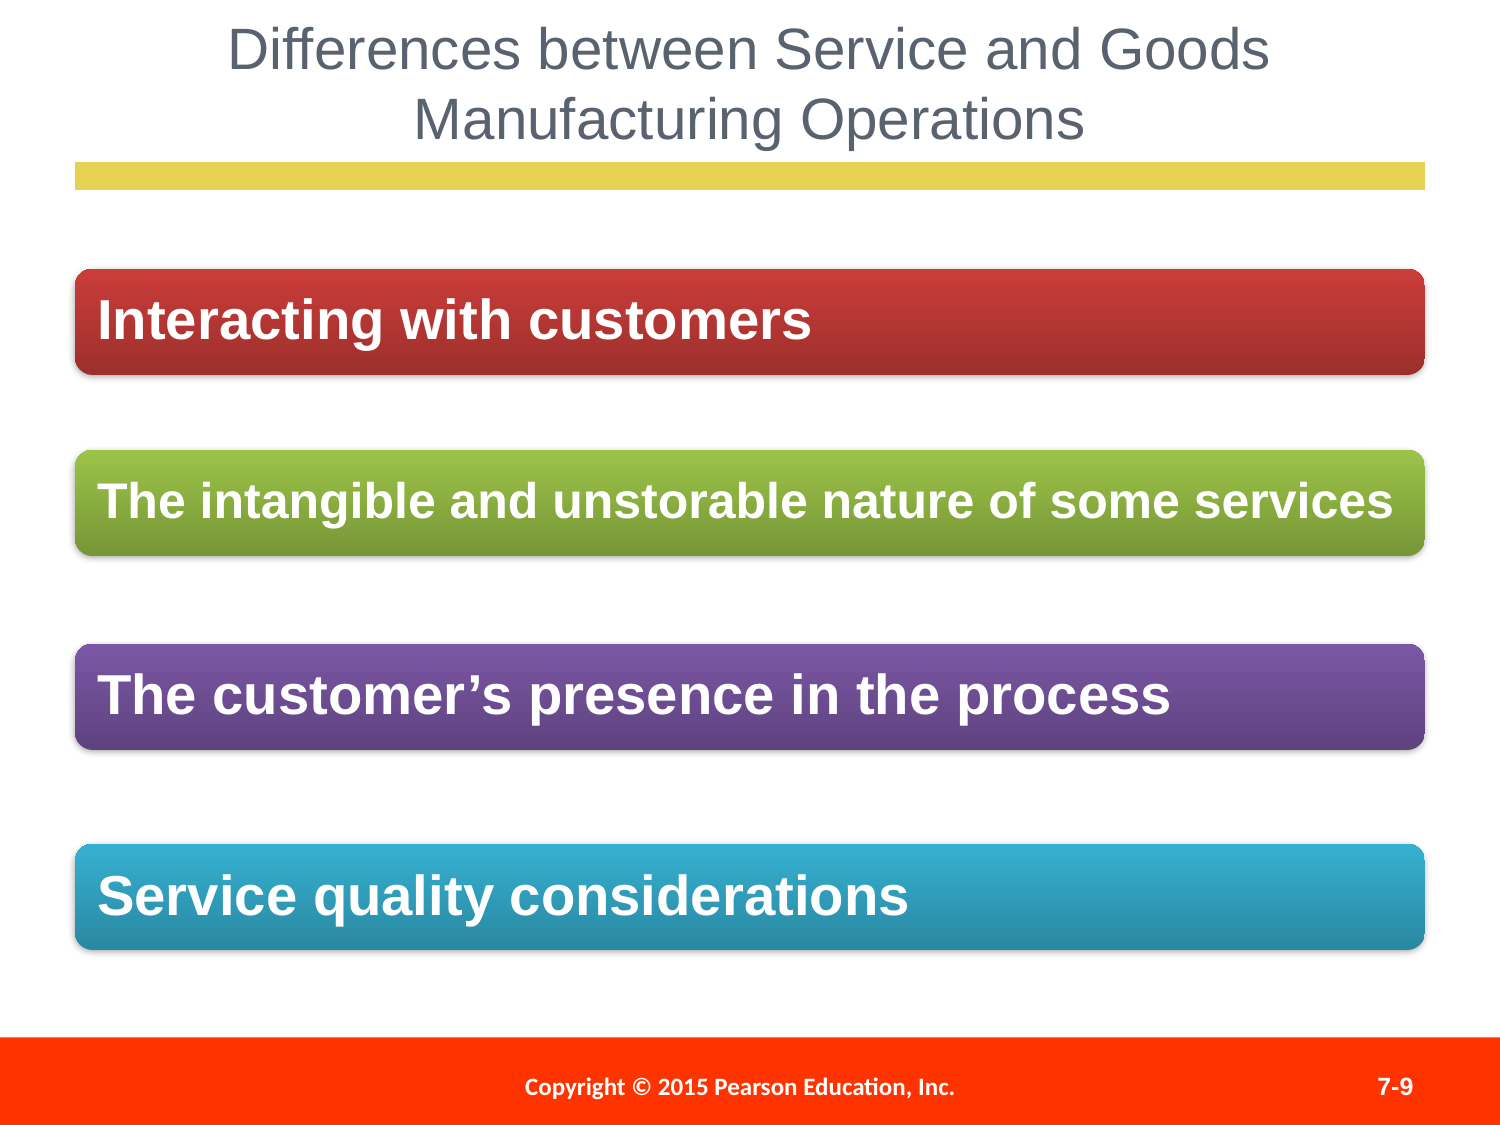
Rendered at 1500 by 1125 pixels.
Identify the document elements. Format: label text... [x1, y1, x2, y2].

picture [75, 162, 1425, 190]
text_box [74, 643, 1426, 751]
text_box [74, 449, 1426, 557]
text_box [74, 843, 1426, 951]
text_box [74, 268, 1426, 376]
title Differences between Service and Goods Manufacturing Operations [74, 12, 1426, 151]
